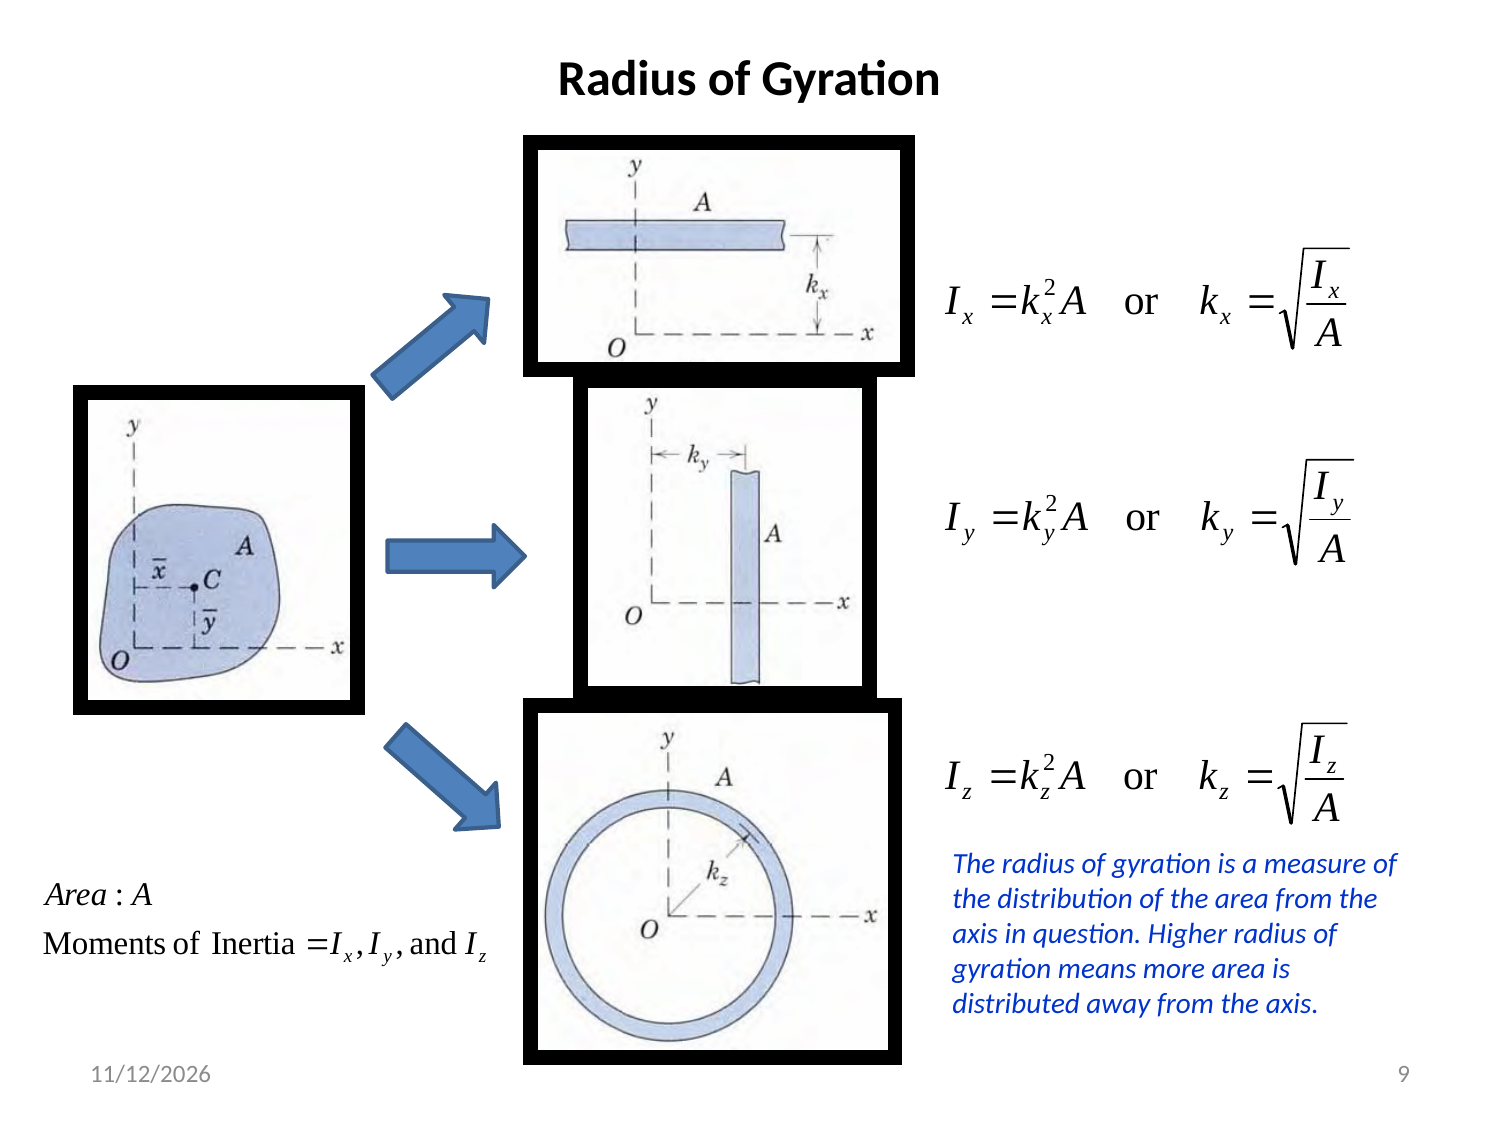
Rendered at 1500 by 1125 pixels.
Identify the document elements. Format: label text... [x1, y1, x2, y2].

text_box [383, 722, 501, 832]
text_box [385, 523, 528, 590]
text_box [937, 237, 1357, 360]
picture [537, 712, 888, 1051]
picture [87, 399, 351, 701]
text_box [370, 292, 491, 401]
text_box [37, 874, 494, 975]
slide_number 9 [1074, 1042, 1425, 1103]
text_box The radius of gyration is a measure of the distribution of the area from the axis in question. Higher radius of gyration means more area is distributed away from the axis. [937, 837, 1413, 1027]
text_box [937, 449, 1364, 576]
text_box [937, 712, 1357, 835]
picture [537, 149, 901, 363]
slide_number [75, 1042, 425, 1103]
title Radius of Gyration [49, 37, 1450, 113]
picture [587, 387, 863, 687]
